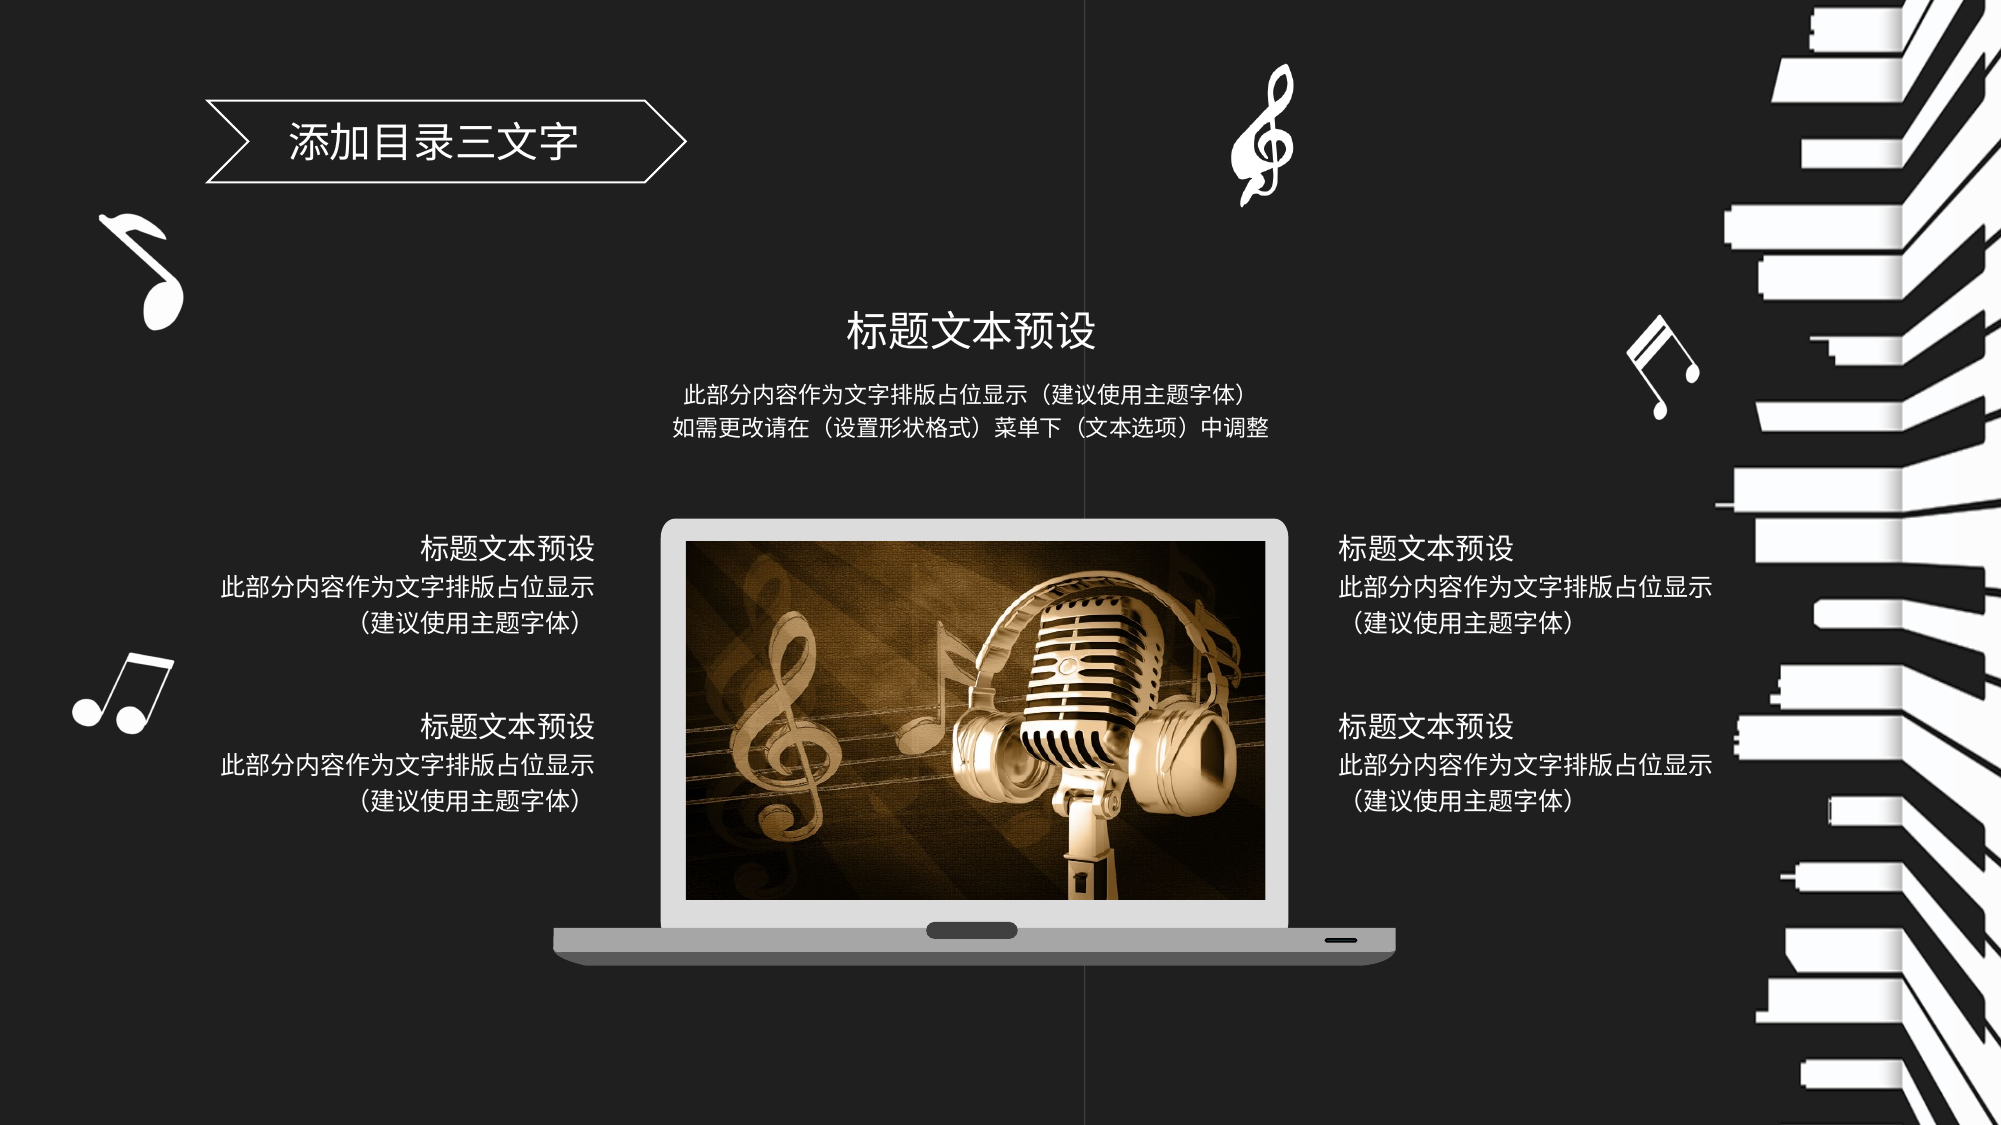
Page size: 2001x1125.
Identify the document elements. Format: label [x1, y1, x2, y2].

text_box [548, 518, 1397, 966]
text_box [207, 100, 686, 183]
picture [0, 0, 2001, 1125]
text_box [1327, 520, 1735, 665]
text_box [200, 520, 608, 665]
text_box [124, 246, 1820, 489]
text_box [1327, 699, 1735, 843]
text_box [200, 699, 608, 843]
